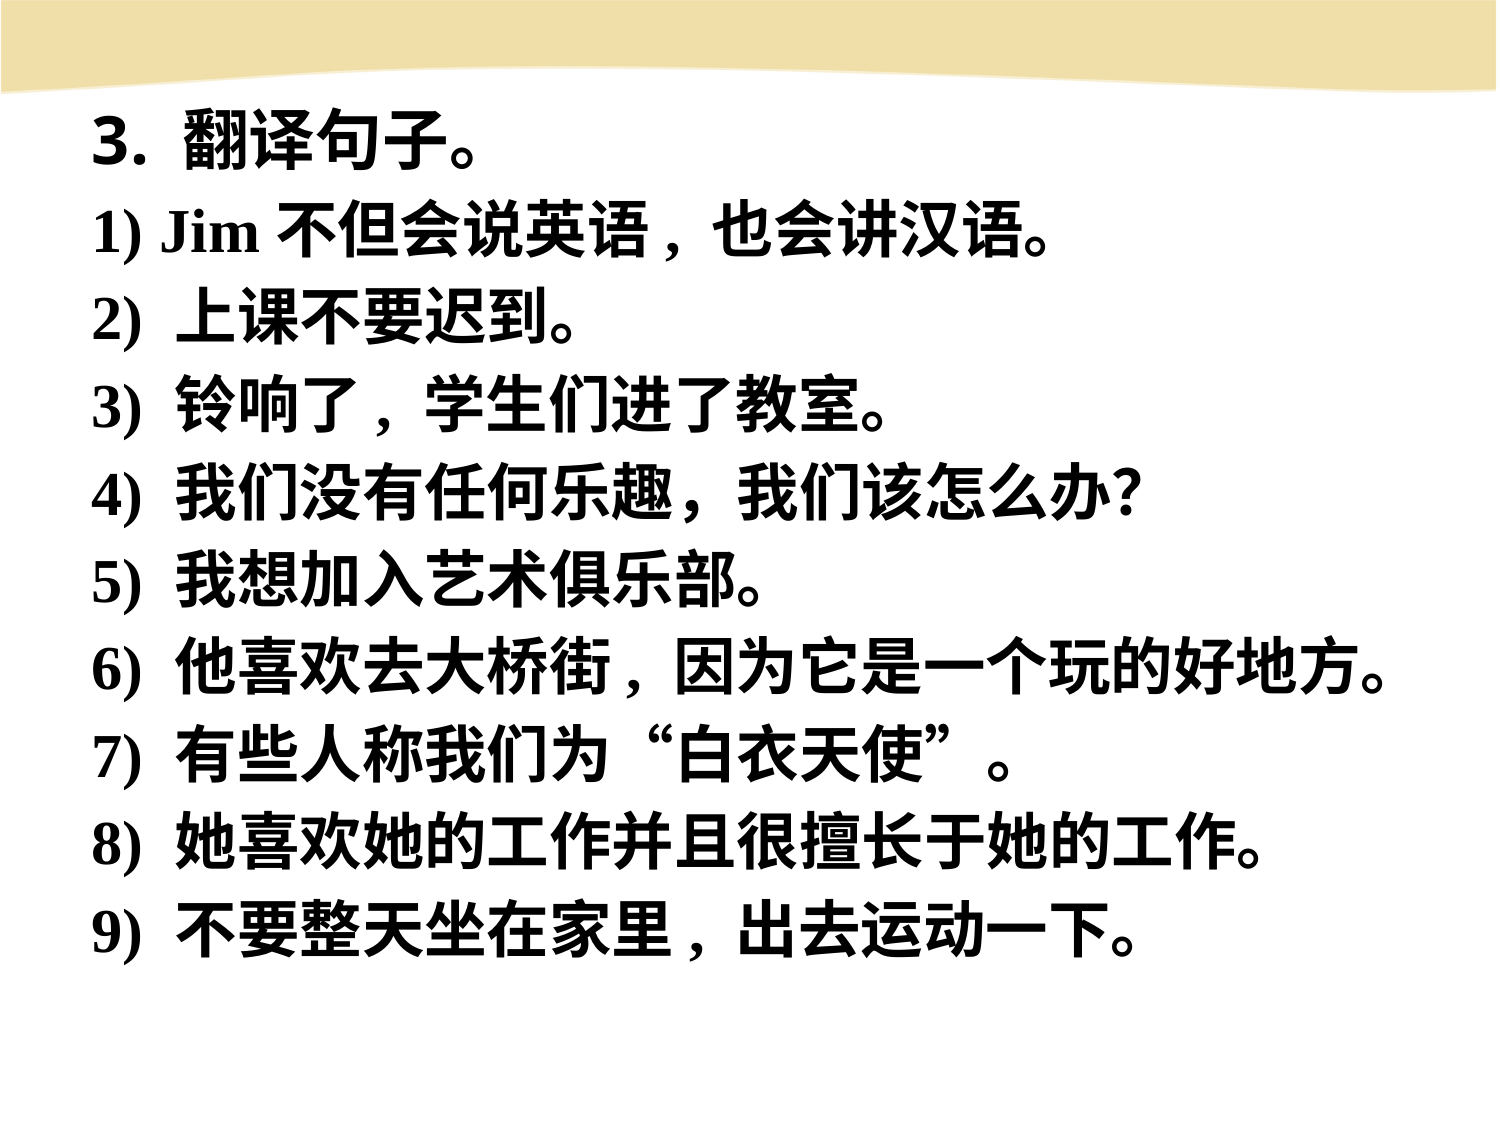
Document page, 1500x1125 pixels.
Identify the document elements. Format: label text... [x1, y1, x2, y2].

list 3. 翻译句子。 1) Jim不但会说英语, 也会讲汉语。 2) 上课不要迟到。 3) 铃响了, 学生们进了教室。 4) 我们没有任何乐趣，我们该怎么办？ 5) 我想加入艺术俱乐部。 6) 他喜欢去大桥街, 因为它是一个玩的好地方。 7) 有些人称我们为“白衣天使”。 8) 她喜欢她的工作并且很擅长于她的工作。 9) 不要整天坐在家里, 出去运动一下。 [76, 90, 1388, 1012]
picture [0, 0, 1500, 100]
